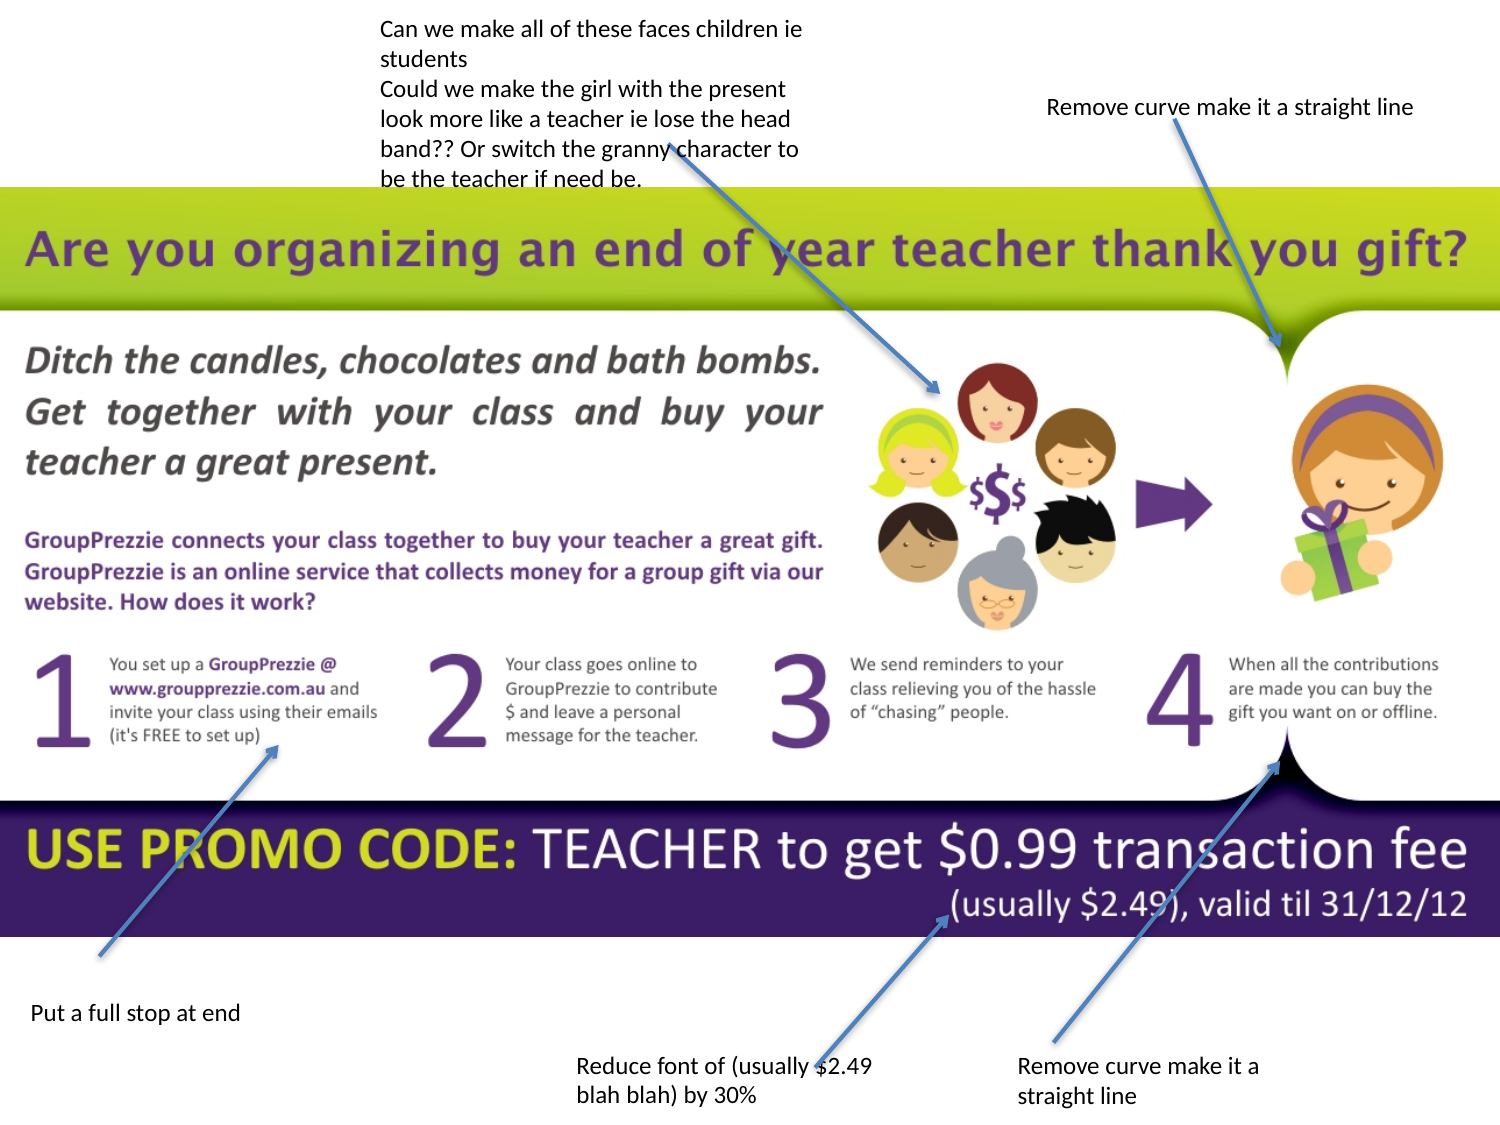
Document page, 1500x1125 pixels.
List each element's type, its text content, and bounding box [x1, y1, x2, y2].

text_box Remove curve make it a straight line [1031, 83, 1500, 128]
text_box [99, 744, 279, 957]
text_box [667, 143, 941, 395]
text_box Remove curve make it a straight line [1002, 1042, 1353, 1118]
picture [0, 187, 1500, 938]
text_box Reduce font of (usually $2.49 blah blah) by 30% [561, 1041, 912, 1117]
text_box Put a full stop at end [15, 989, 366, 1034]
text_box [1174, 118, 1281, 348]
text_box Can we make all of these faces children ie students Could we make the girl with the present look more like a teacher ie lose the head band?? Or switch the granny character to be the teacher if need be. [365, 5, 824, 185]
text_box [1053, 760, 1281, 1043]
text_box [814, 914, 950, 1068]
